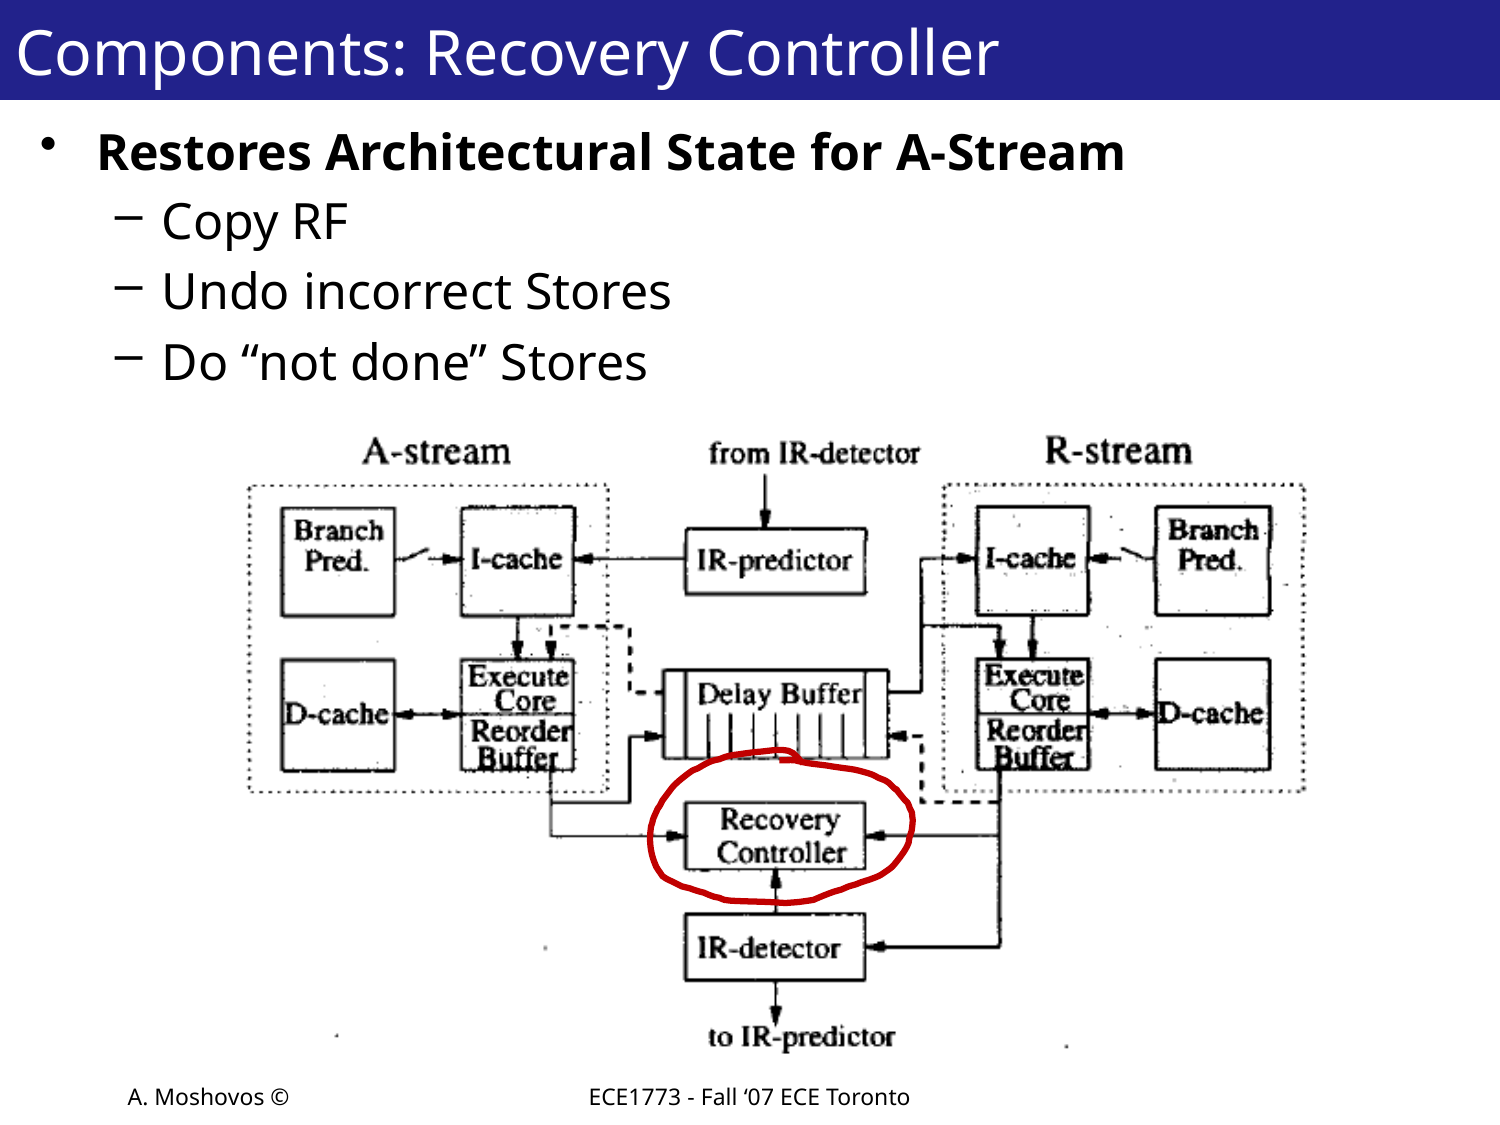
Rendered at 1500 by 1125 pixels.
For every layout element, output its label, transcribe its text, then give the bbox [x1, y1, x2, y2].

list Restores Architectural State for A-Stream Copy RF Undo incorrect Stores Do “not done” Stores [24, 112, 1476, 1076]
picture [212, 421, 1326, 1063]
slide_number A. Moshovos © [112, 1074, 426, 1125]
title Components: Recovery Controller [0, 0, 1500, 101]
footer ECE1773 - Fall ‘07 ECE Toronto [487, 1074, 1013, 1125]
